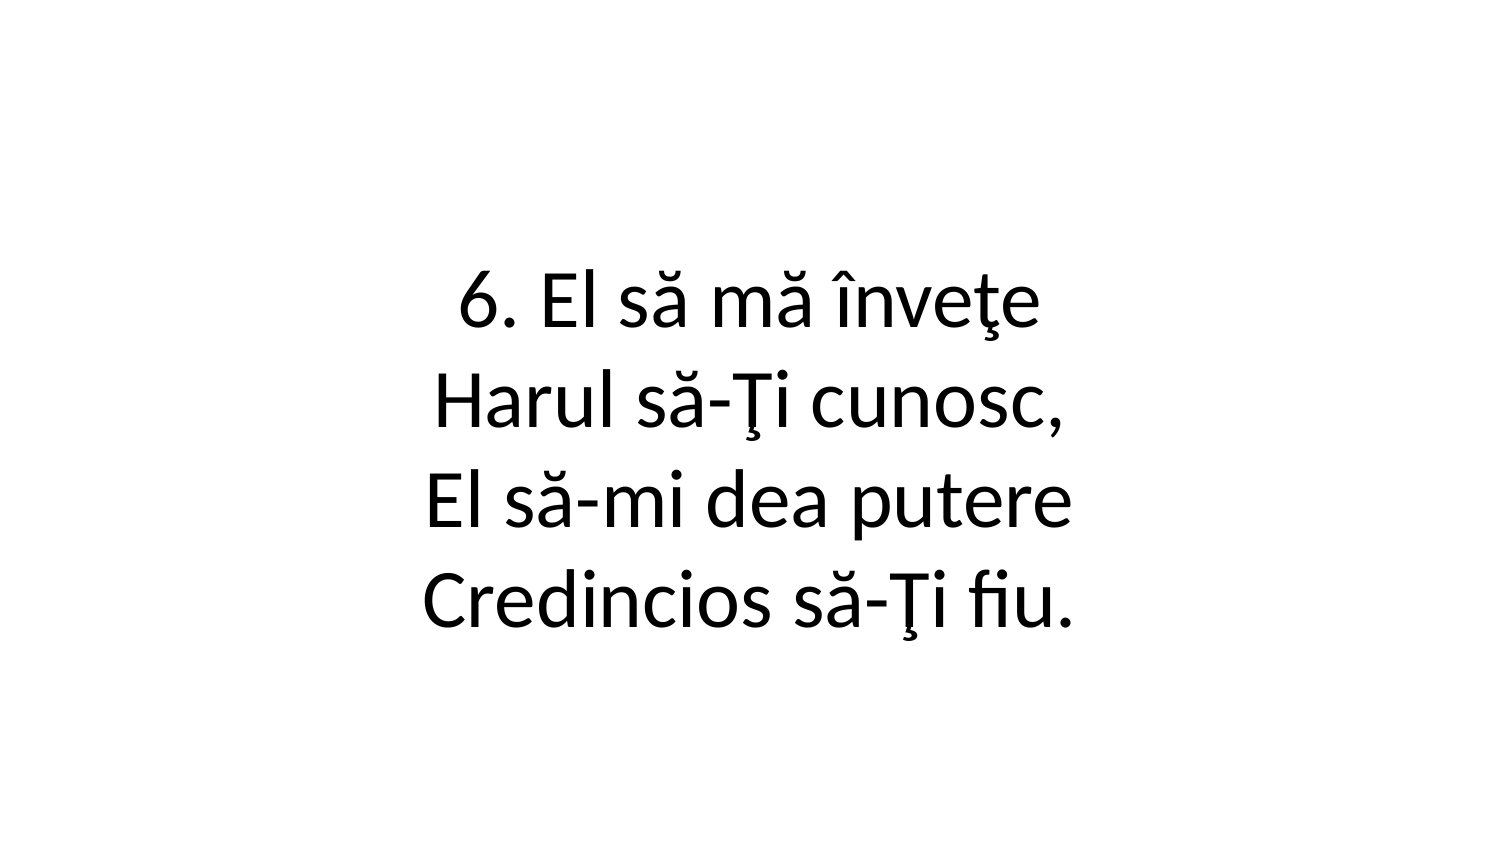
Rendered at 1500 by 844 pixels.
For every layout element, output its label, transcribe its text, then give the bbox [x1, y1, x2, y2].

text_box 6. El să mă înveţe Harul să-Ţi cunosc, El să-mi dea putere Credincios să-Ţi fiu. [407, 192, 1093, 652]
